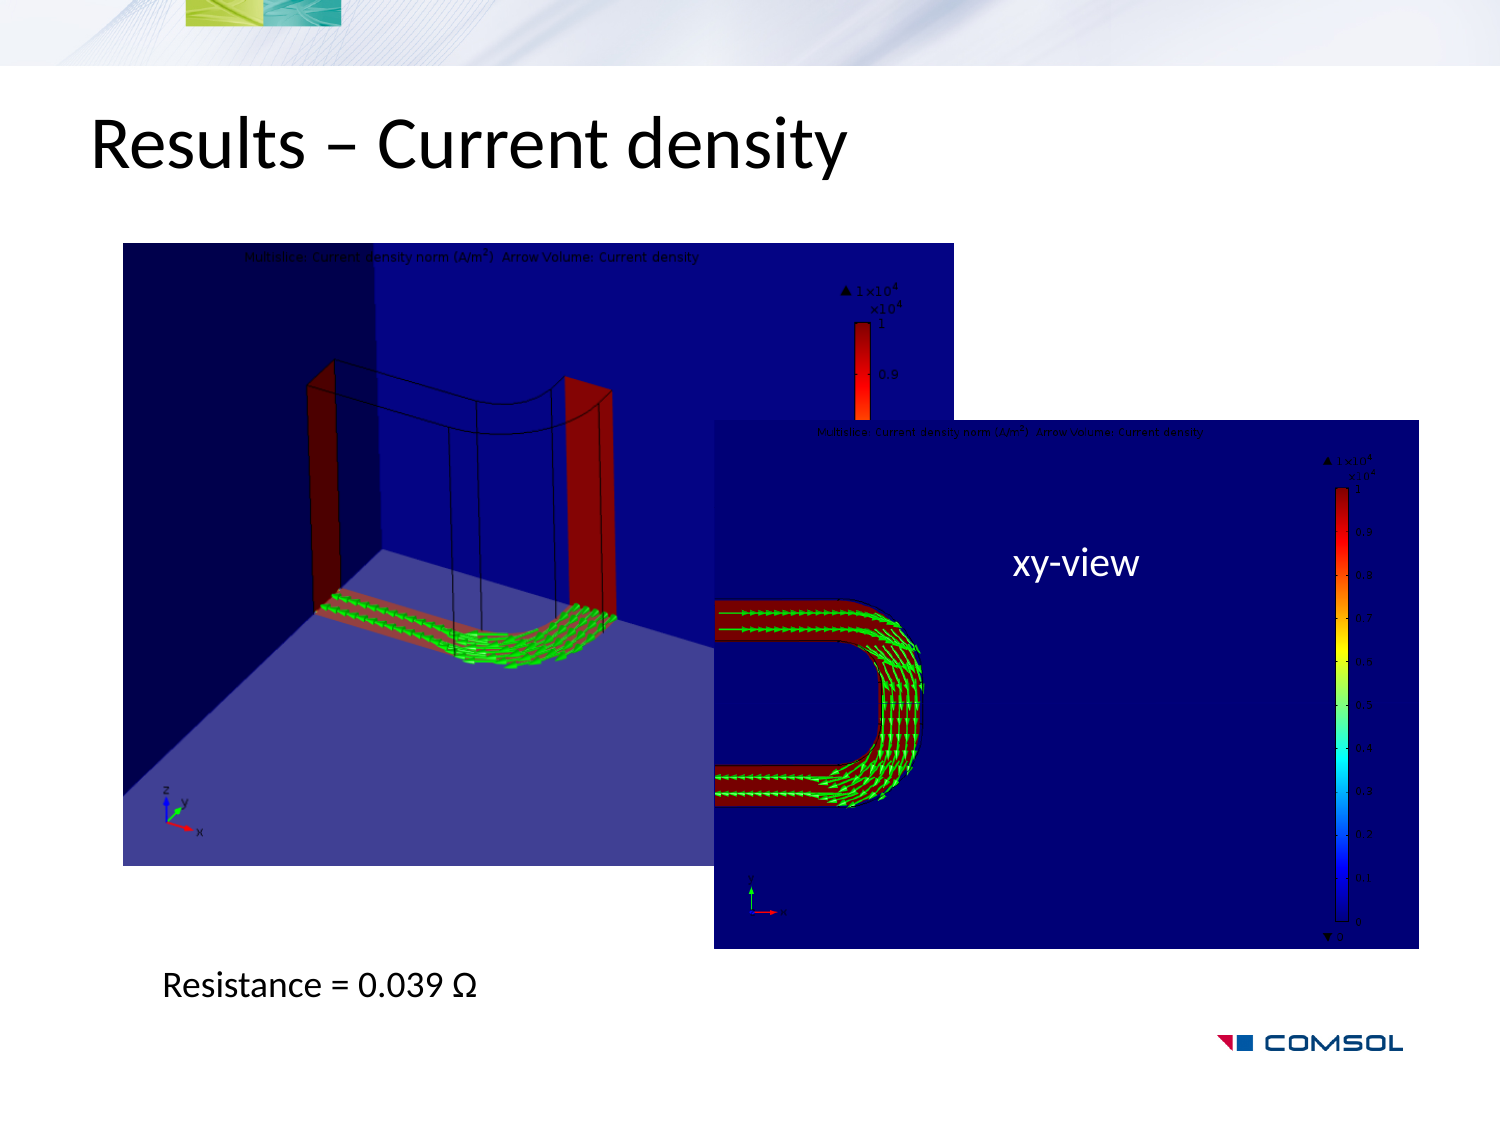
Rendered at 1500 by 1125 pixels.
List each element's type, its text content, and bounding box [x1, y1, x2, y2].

picture [0, 0, 1500, 1125]
text_box Resistance = 0.039 Ω [147, 952, 727, 1012]
title Results – Current density [75, 45, 1425, 233]
